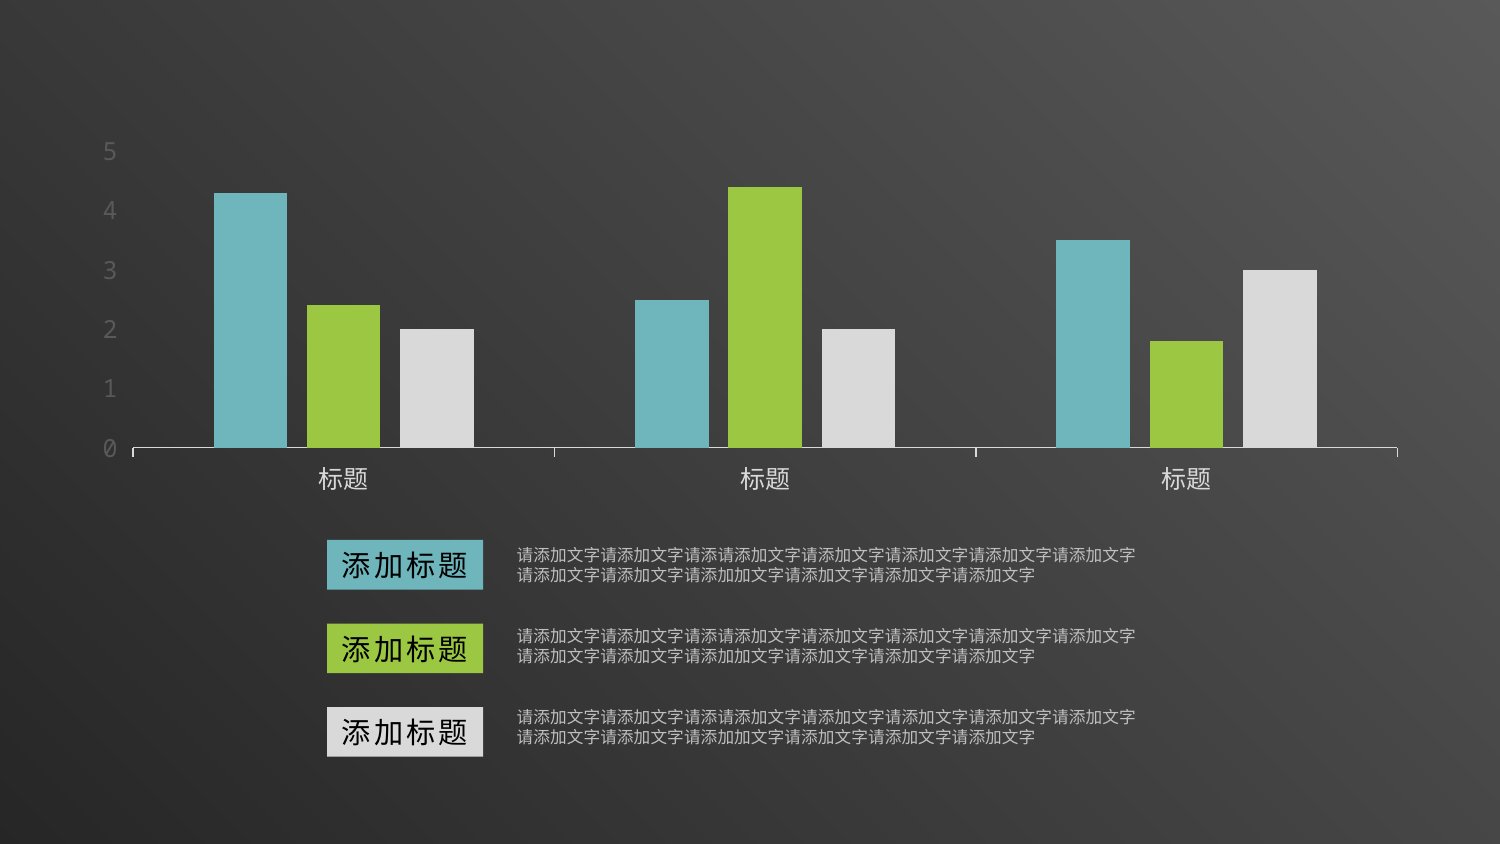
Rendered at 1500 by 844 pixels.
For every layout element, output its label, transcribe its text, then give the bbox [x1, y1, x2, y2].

text_box 添加标题 [327, 707, 484, 757]
text_box 请添加文字请添加文字请添请添加文字请添加文字请添加文字请添加文字请添加文字 请添加文字请添加文字请添加加文字请添加文字请添加文字请添加文字 [501, 699, 1239, 755]
chart [75, 126, 1425, 505]
text_box 添加标题 [327, 623, 484, 674]
text_box 请添加文字请添加文字请添请添加文字请添加文字请添加文字请添加文字请添加文字 请添加文字请添加文字请添加加文字请添加文字请添加文字请添加文字 [501, 537, 1239, 593]
text_box 请添加文字请添加文字请添请添加文字请添加文字请添加文字请添加文字请添加文字 请添加文字请添加文字请添加加文字请添加文字请添加文字请添加文字 [501, 618, 1239, 674]
text_box 添加标题 [327, 539, 484, 590]
